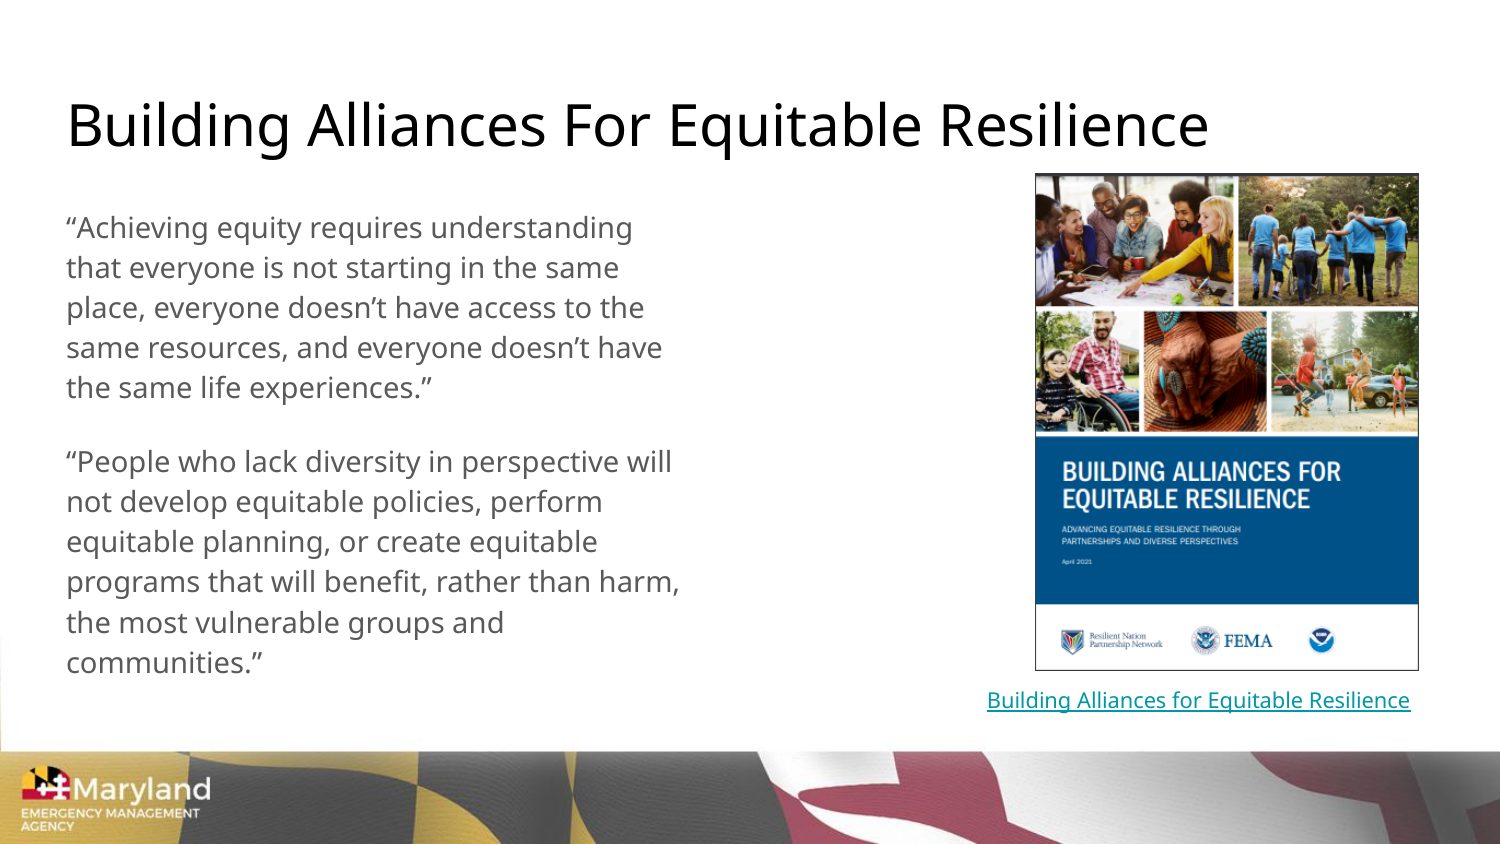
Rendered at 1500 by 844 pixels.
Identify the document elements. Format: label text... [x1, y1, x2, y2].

title Building Alliances For Equitable Resilience [51, 72, 1449, 167]
picture [0, 0, 1500, 844]
text_box Building Alliances for Equitable Resilience [971, 671, 1482, 731]
list “Achieving equity requires understanding that everyone is not starting in the same place, everyone doesn’t have access to the same resources, and everyone doesn’t have the same life experiences.” “People who lack diversity in perspective will not develop equitable policies, perform equitable planning, or create equitable programs that will benefit, rather than harm, the most vulnerable groups and communities.” [51, 189, 708, 750]
